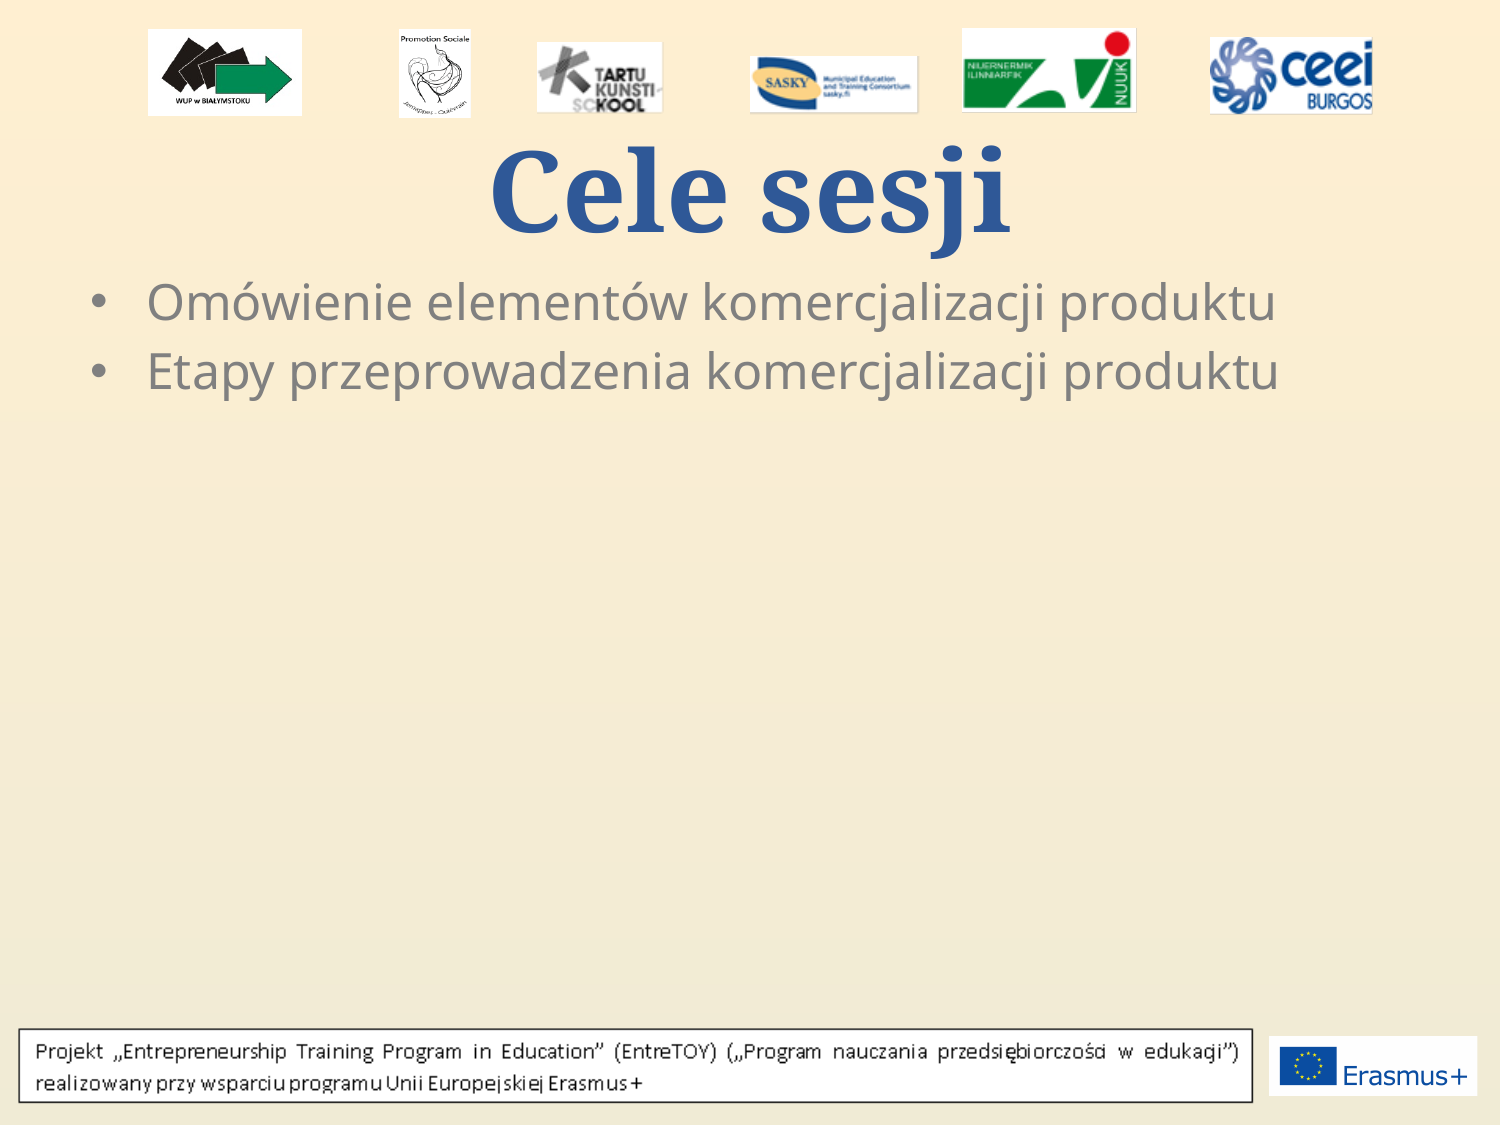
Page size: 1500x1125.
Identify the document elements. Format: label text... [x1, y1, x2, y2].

picture [537, 42, 668, 118]
picture [1210, 37, 1374, 116]
picture [17, 1027, 1255, 1105]
picture [399, 29, 471, 118]
picture [750, 56, 921, 116]
list Omówienie elementów komercjalizacji produktu Etapy przeprowadzenia komercjalizacji produktu [75, 262, 1425, 1005]
picture [148, 29, 302, 116]
picture [962, 28, 1140, 116]
title Cele sesji [75, 137, 1425, 262]
